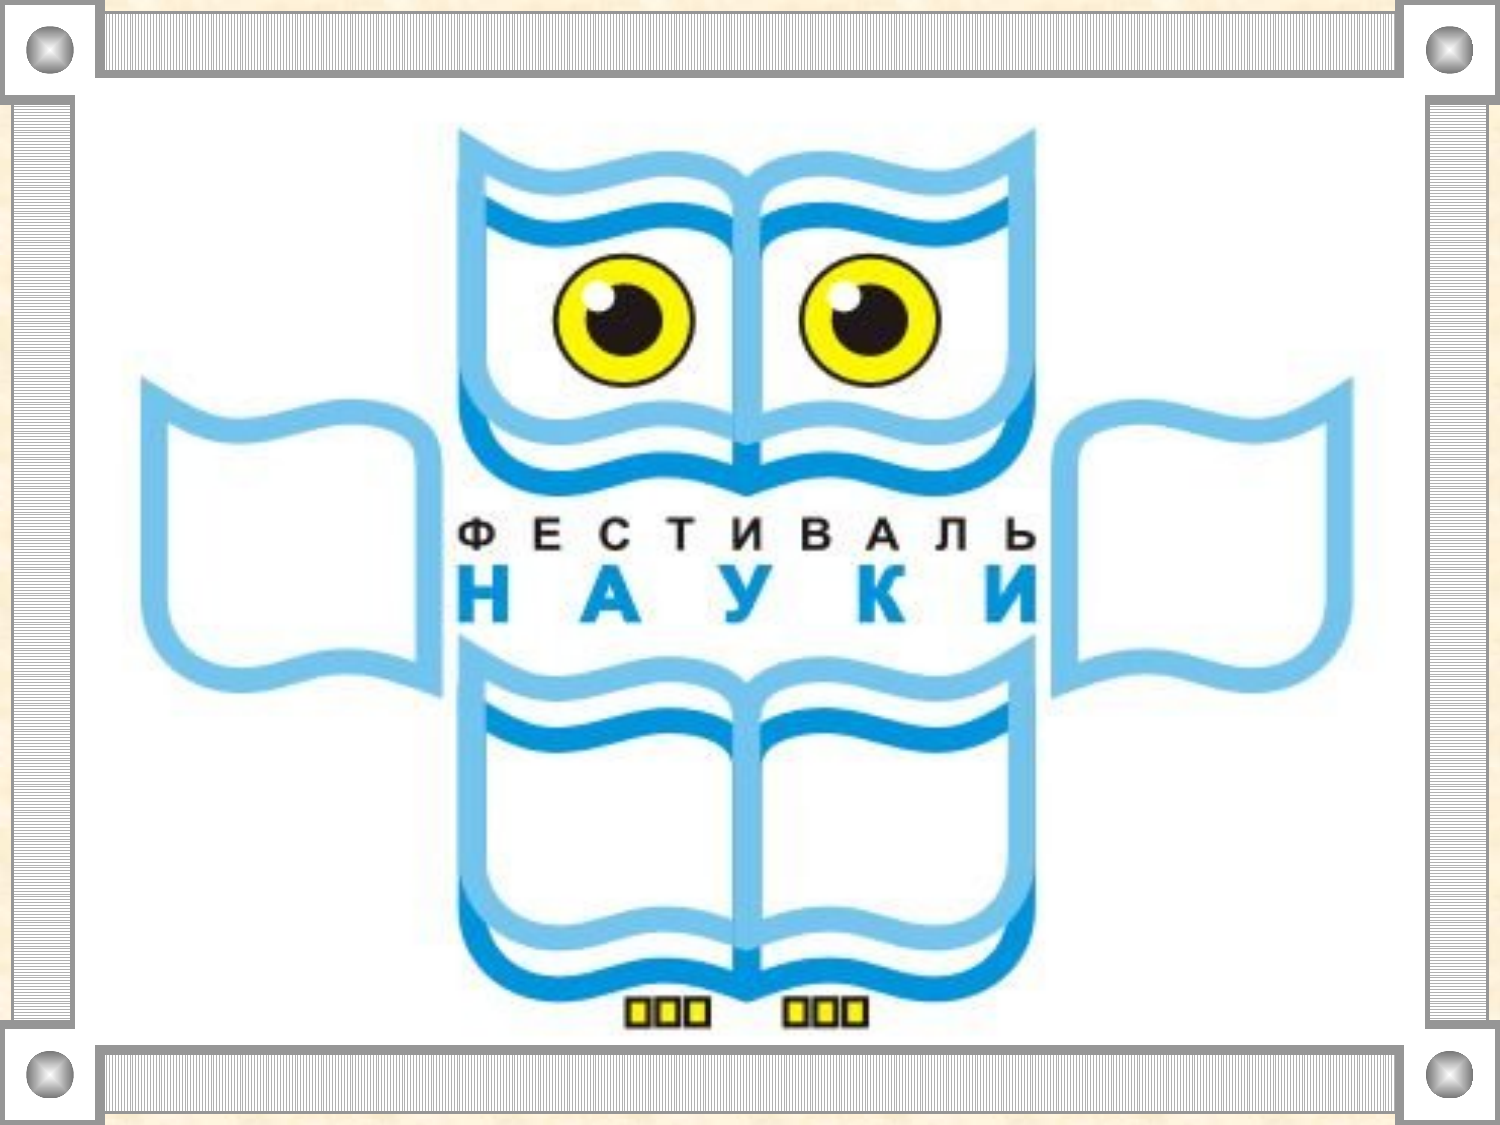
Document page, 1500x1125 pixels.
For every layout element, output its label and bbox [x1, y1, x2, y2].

picture [105, 0, 1395, 11]
picture [0, 105, 11, 1020]
picture [74, 78, 1426, 1046]
picture [105, 1114, 1395, 1125]
picture [1489, 105, 1500, 1020]
